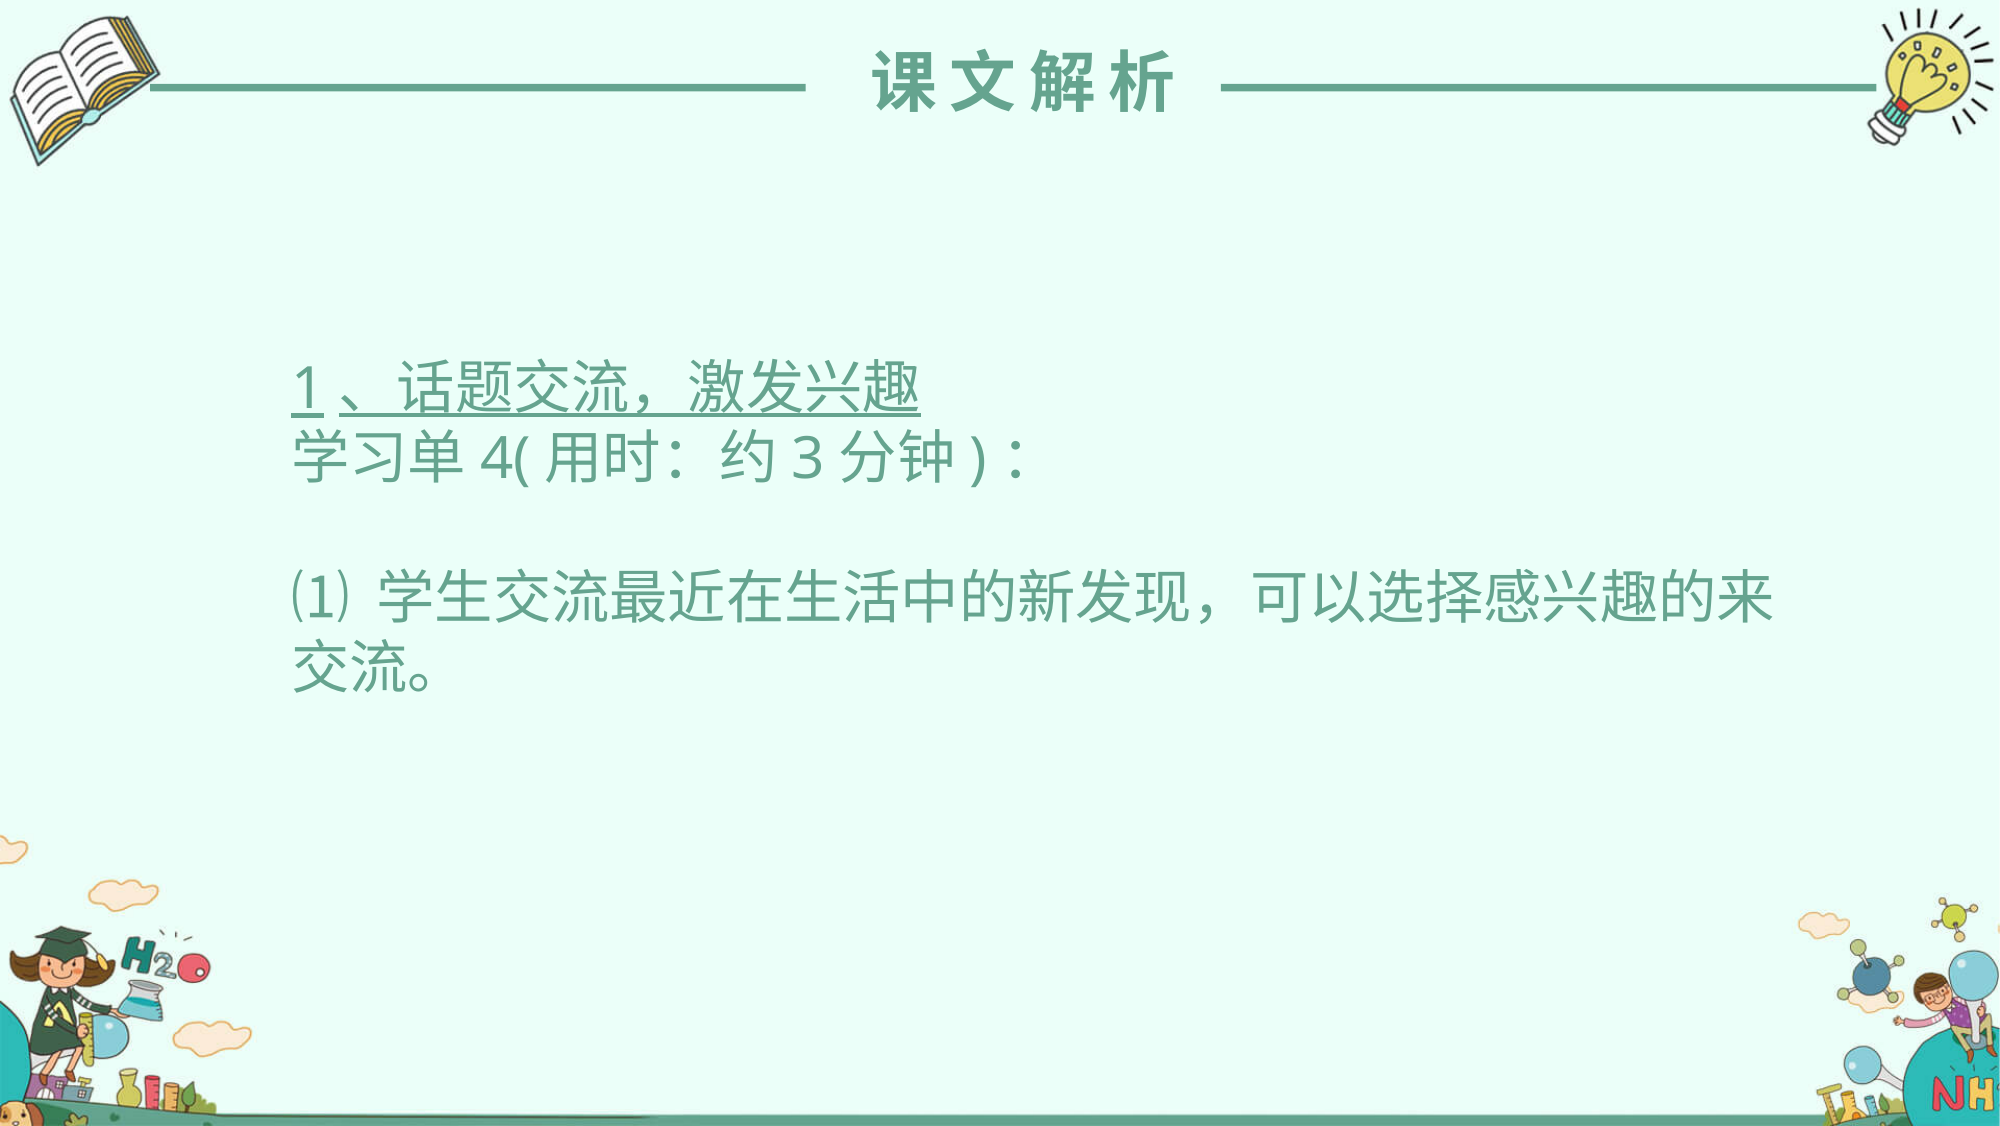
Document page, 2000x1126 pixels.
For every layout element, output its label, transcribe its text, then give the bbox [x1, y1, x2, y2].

picture [0, 0, 2000, 1126]
text_box 1、话题交流，激发兴趣 学习单4(用时：约3分钟)： ⑴ 学生交流最近在生活中的新发现，可以选择感兴趣的来交流。 [276, 343, 1828, 778]
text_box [149, 38, 1877, 121]
